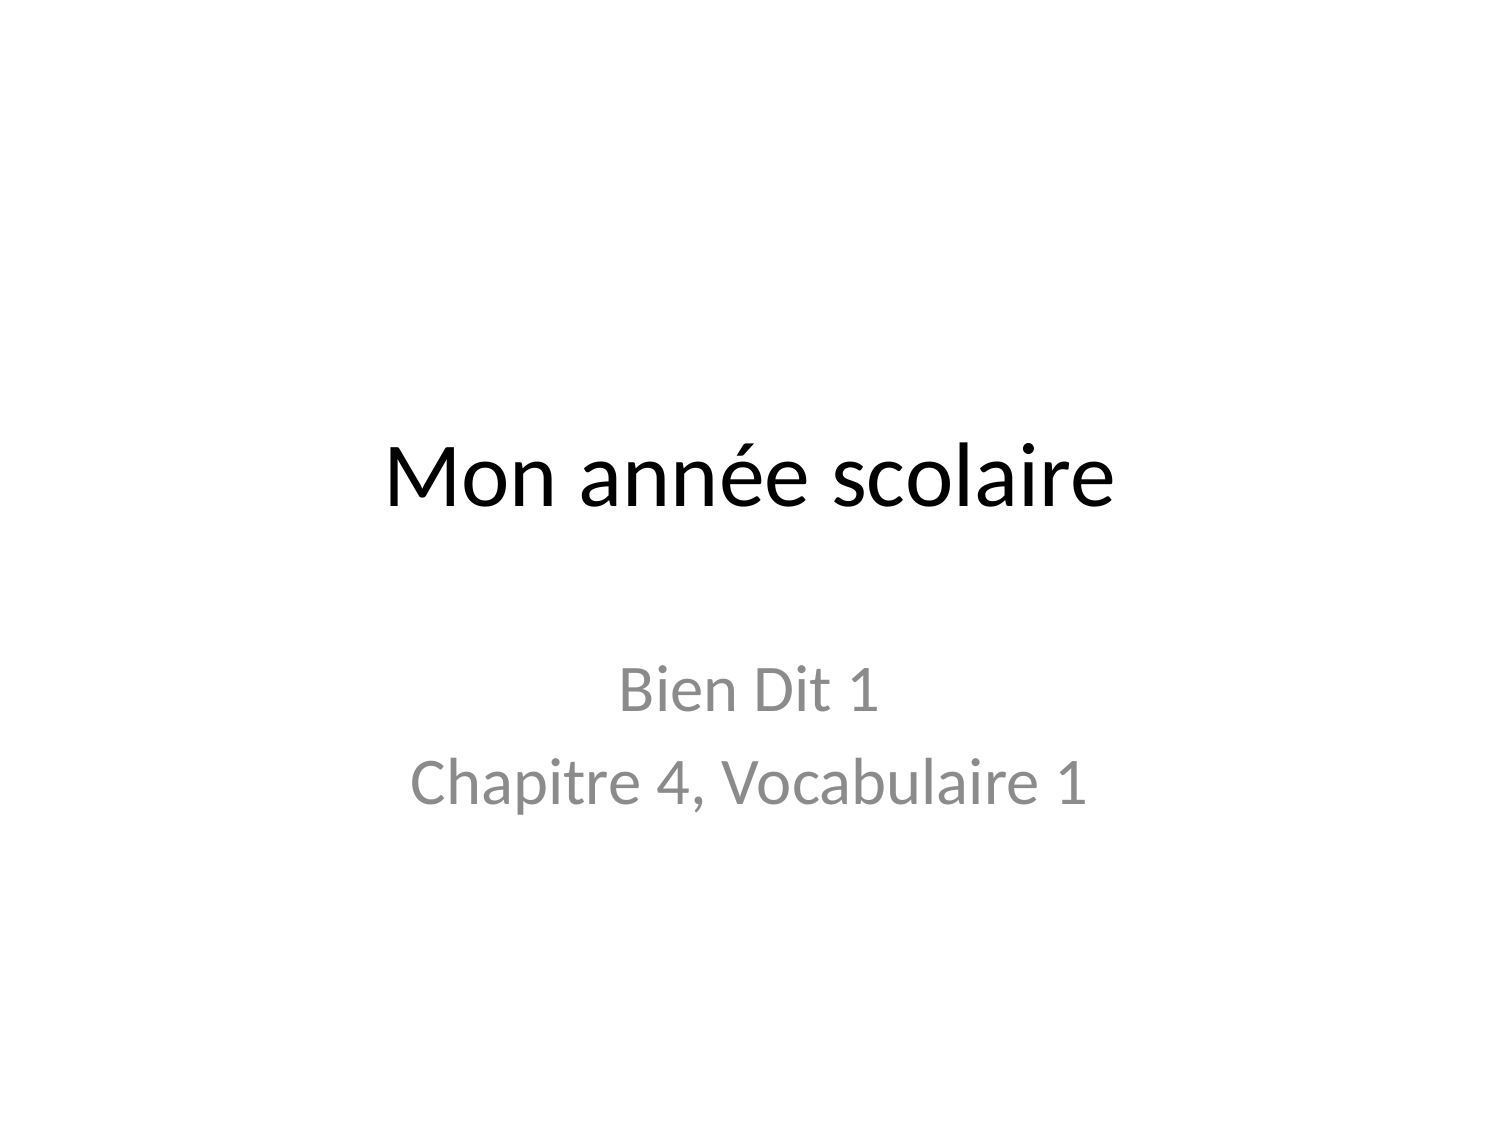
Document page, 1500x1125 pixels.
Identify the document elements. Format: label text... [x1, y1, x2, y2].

subtitle Bien Dit 1 Chapitre 4, Vocabulaire 1 [225, 637, 1275, 925]
title Mon année scolaire [112, 349, 1388, 591]
